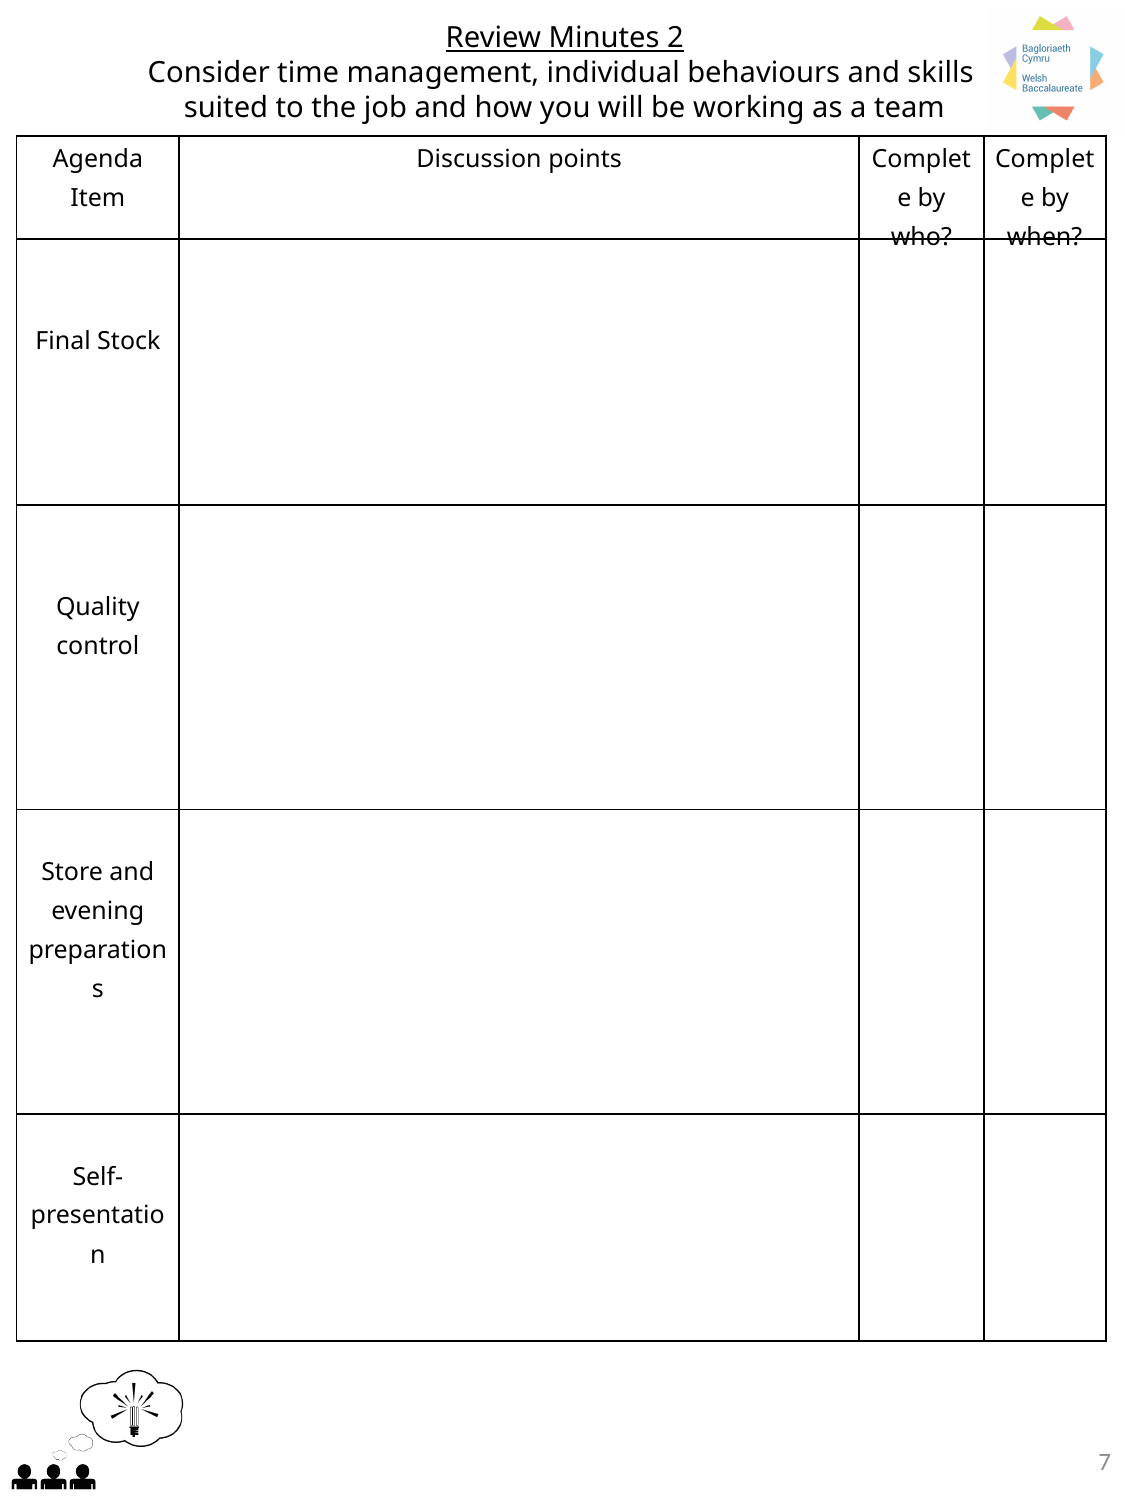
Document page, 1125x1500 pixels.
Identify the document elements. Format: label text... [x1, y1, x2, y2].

text_box Review Minutes 2 Consider time management, individual behaviours and skills suited to the job and how you will be working as a team [9, 10, 983, 131]
table_cell [860, 506, 983, 809]
table_cell Final Stock [17, 240, 178, 504]
table_cell [180, 506, 858, 809]
picture [987, 7, 1125, 136]
table_header Discussion points [180, 137, 858, 238]
picture [9, 1365, 196, 1491]
table_header Complete by who? [860, 137, 983, 238]
table_cell [985, 810, 1105, 1113]
table_cell [985, 1115, 1105, 1340]
table_cell [860, 810, 983, 1113]
table_cell [985, 506, 1105, 809]
table_cell [985, 240, 1105, 504]
table_header Complete by when? [985, 141, 1105, 238]
table_cell [860, 1115, 983, 1340]
table_cell Quality control [17, 506, 178, 809]
table_header Agenda Item [17, 137, 178, 238]
table_cell Self-presentation [17, 1115, 178, 1340]
table_cell Store and evening preparations [17, 810, 178, 1113]
table_cell [180, 810, 858, 1113]
table_cell [860, 240, 983, 504]
table_cell [180, 240, 858, 504]
table_cell [180, 1115, 858, 1340]
slide_number 7 [863, 1420, 1125, 1500]
